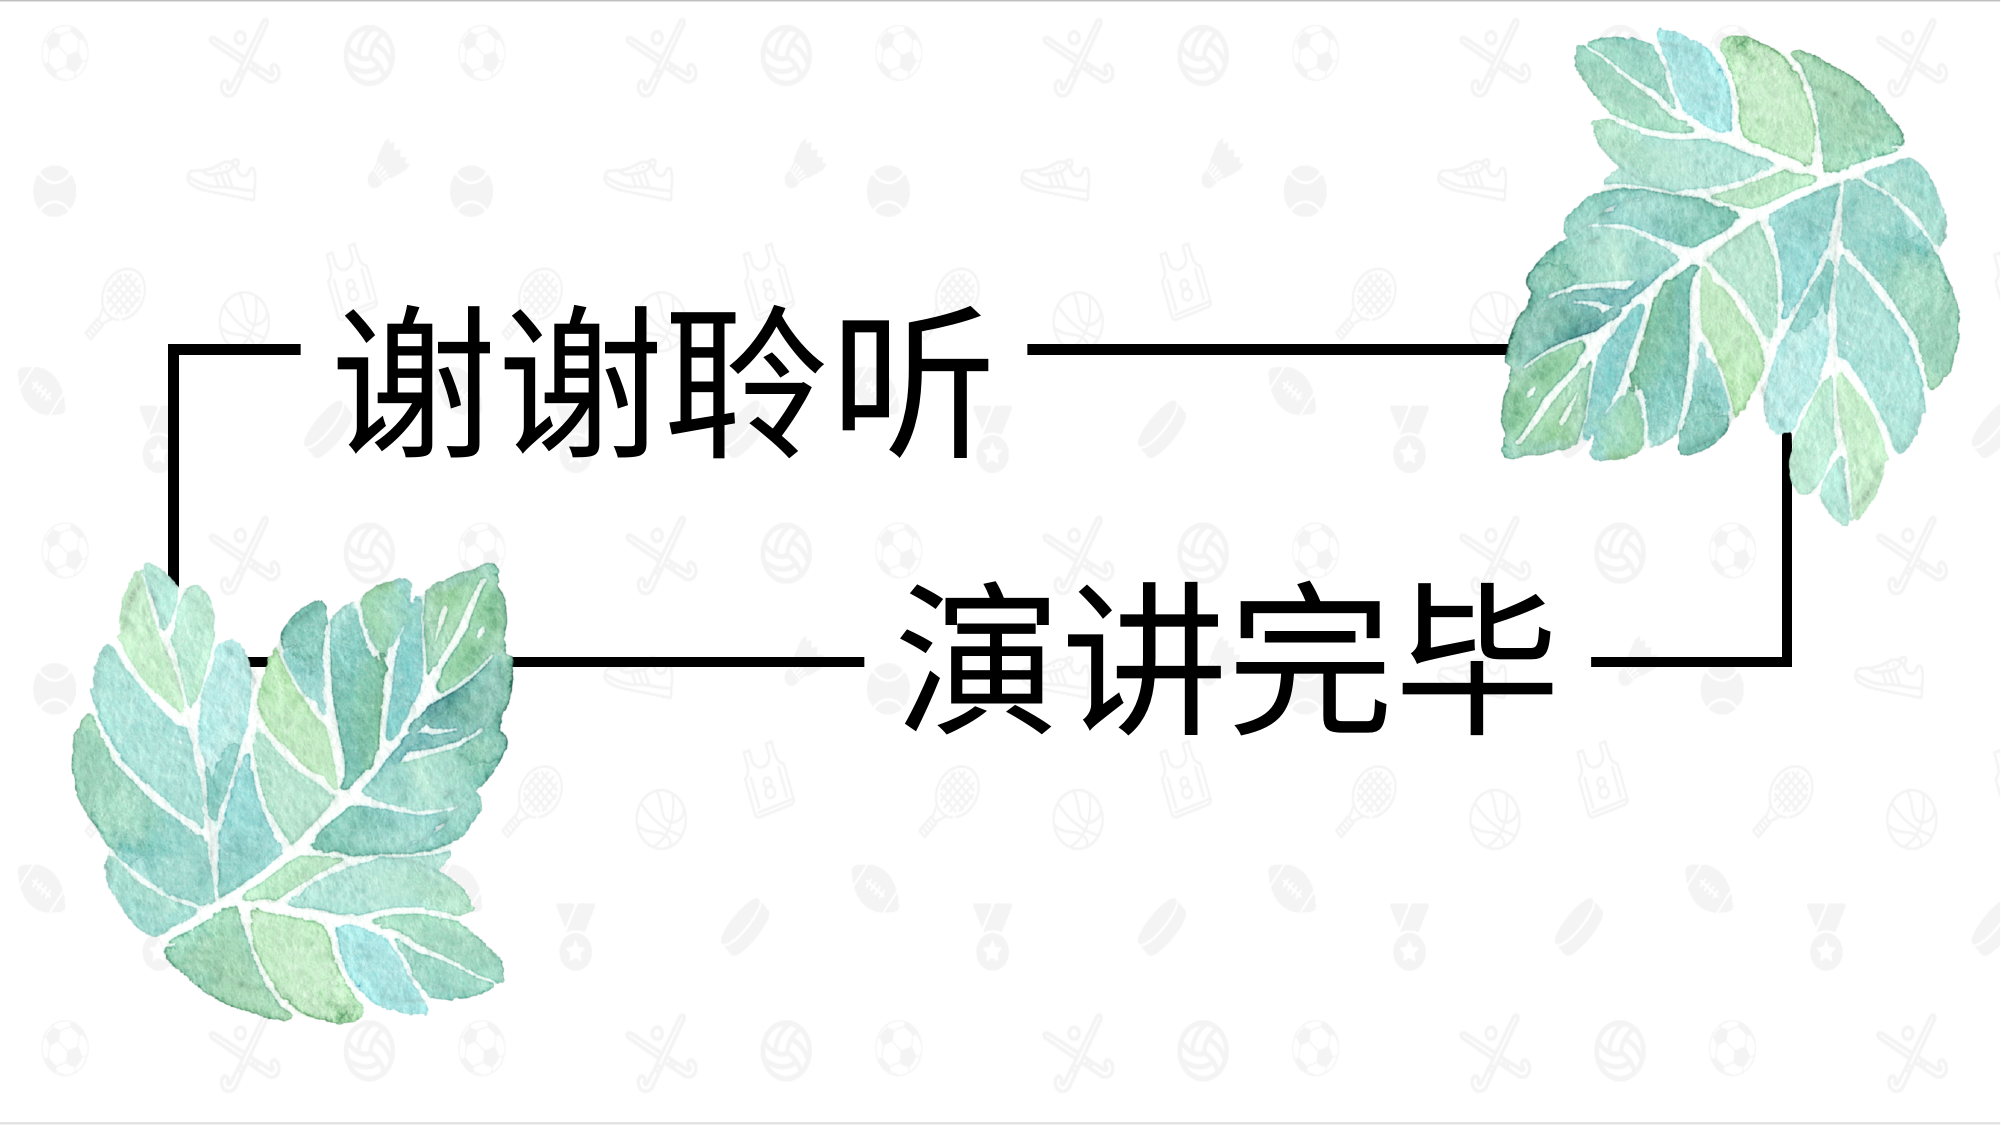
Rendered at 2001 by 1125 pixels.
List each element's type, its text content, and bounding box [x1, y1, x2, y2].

text_box [1592, 558, 1788, 663]
text_box [173, 348, 300, 511]
text_box [434, 348, 1551, 663]
text_box 谢谢聆听 [300, 271, 1028, 487]
picture [0, 0, 2001, 1125]
text_box 演讲完毕 [864, 548, 1592, 763]
